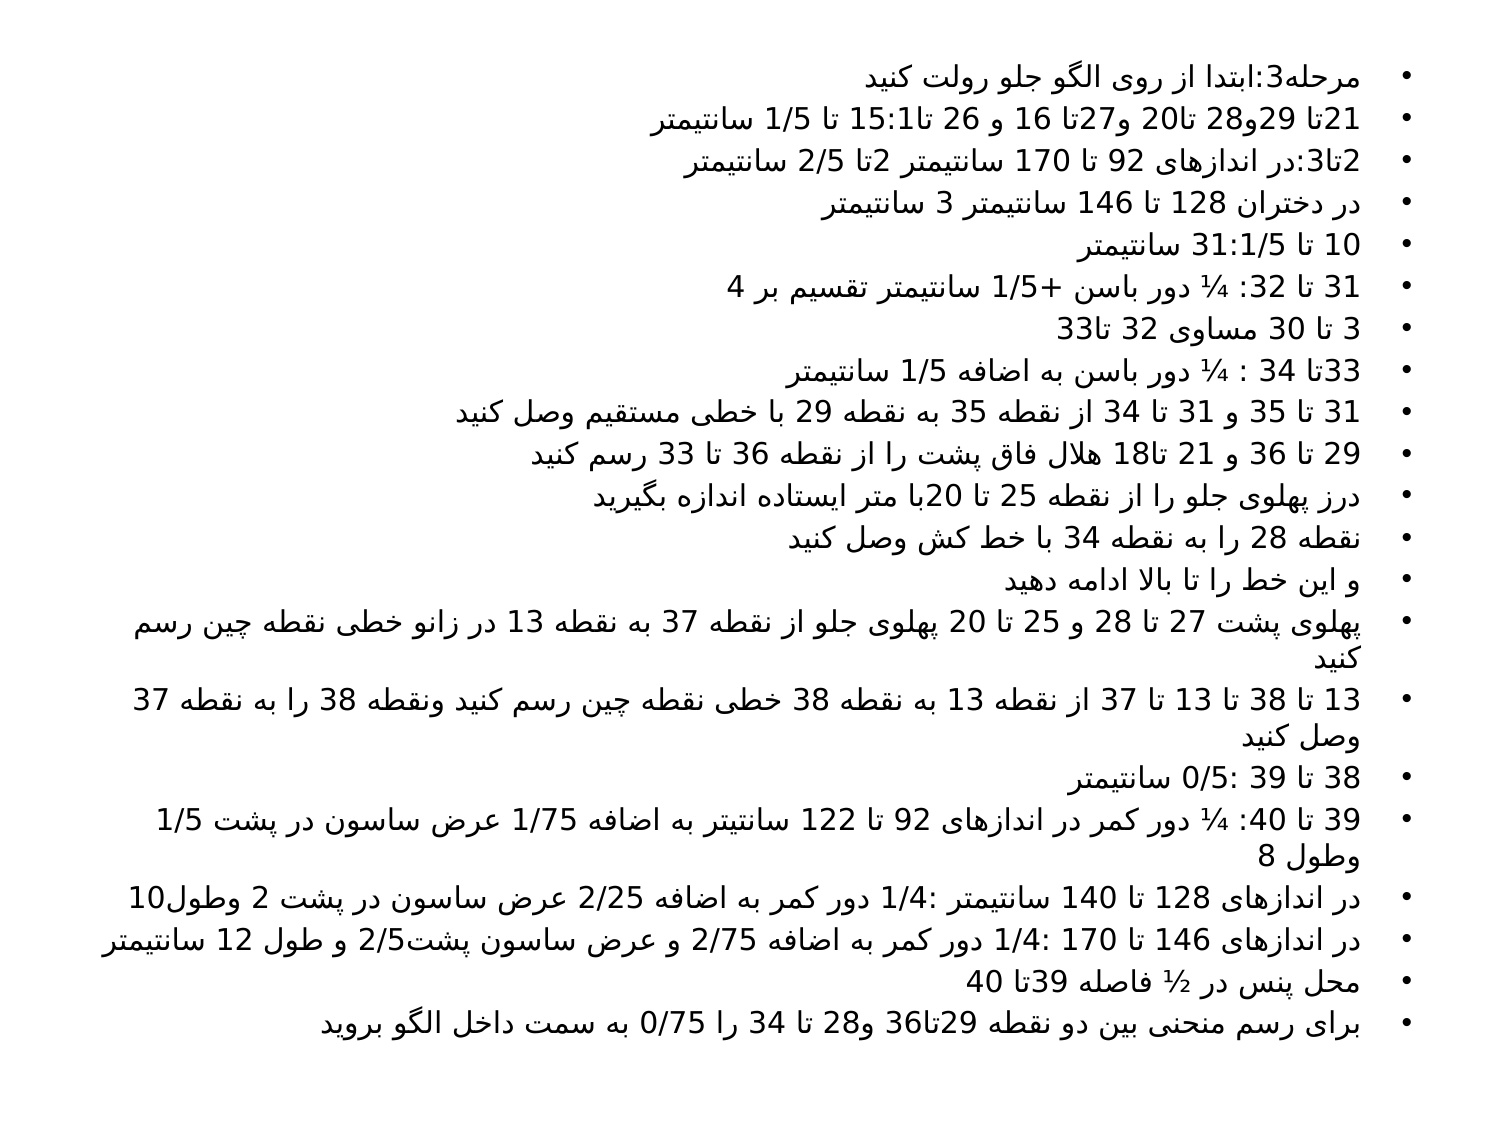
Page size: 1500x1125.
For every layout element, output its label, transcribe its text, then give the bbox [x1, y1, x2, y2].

list مرحله3:ابتدا از روی الگو جلو رولت کنید 21تا 29و28 تا20 و27تا 16 و 26 تا15:1 تا 1/5 سانتیمتر 2تا3:در اندازهای 92 تا 170 سانتیمتر 2تا 2/5 سانتیمتر در دختران 128 تا 146 سانتیمتر 3 سانتیمتر 10 تا 31:1/5 سانتیمتر 31 تا 32: ¼ دور باسن +1/5 سانتیمتر تقسیم بر 4 3 تا 30 مساوی 32 تا33 33تا 34 : ¼ دور باسن به اضافه 1/5 سانتیمتر 31 تا 35 و 31 تا 34 از نقطه 35 به نقطه 29 با خطی مستقیم وصل کنید 29 تا 36 و 21 تا18 هلال فاق پشت را از نقطه 36 تا 33 رسم کنید درز پهلوی جلو را از نقطه 25 تا 20با متر ایستاده اندازه بگیرید نقطه 28 را به نقطه 34 با خط کش وصل کنید و این خط را تا بالا ادامه دهید پهلوی پشت 27 تا 28 و 25 تا 20 پهلوی جلو از نقطه 37 به نقطه 13 در زانو خطی نقطه چین رسم کنید 13 تا 38 تا 13 تا 37 از نقطه 13 به نقطه 38 خطی نقطه چین رسم کنید ونقطه 38 را به نقطه 37 وصل کنید 38 تا 39 :0/5 سانتیمتر 39 تا 40: ¼ دور کمر در اندازهای 92 تا 122 سانتیتر به اضافه 1/75 عرض ساسون در پشت 1/5 وطول 8 در اندازهای 128 تا 140 سانتیمتر :1/4 دور کمر به اضافه 2/25 عرض ساسون در پشت 2 وطول10 در اندازهای 146 تا 170 :1/4 دور کمر به اضافه 2/75 و عرض ساسون پشت2/5 و طول 12 سانتیمتر محل پنس در ½ فاصله 39تا 40 برای رسم منحنی بین دو نقطه 29تا36 و28 تا 34 را 0/75 به سمت داخل الگو بروید [75, 50, 1425, 1075]
